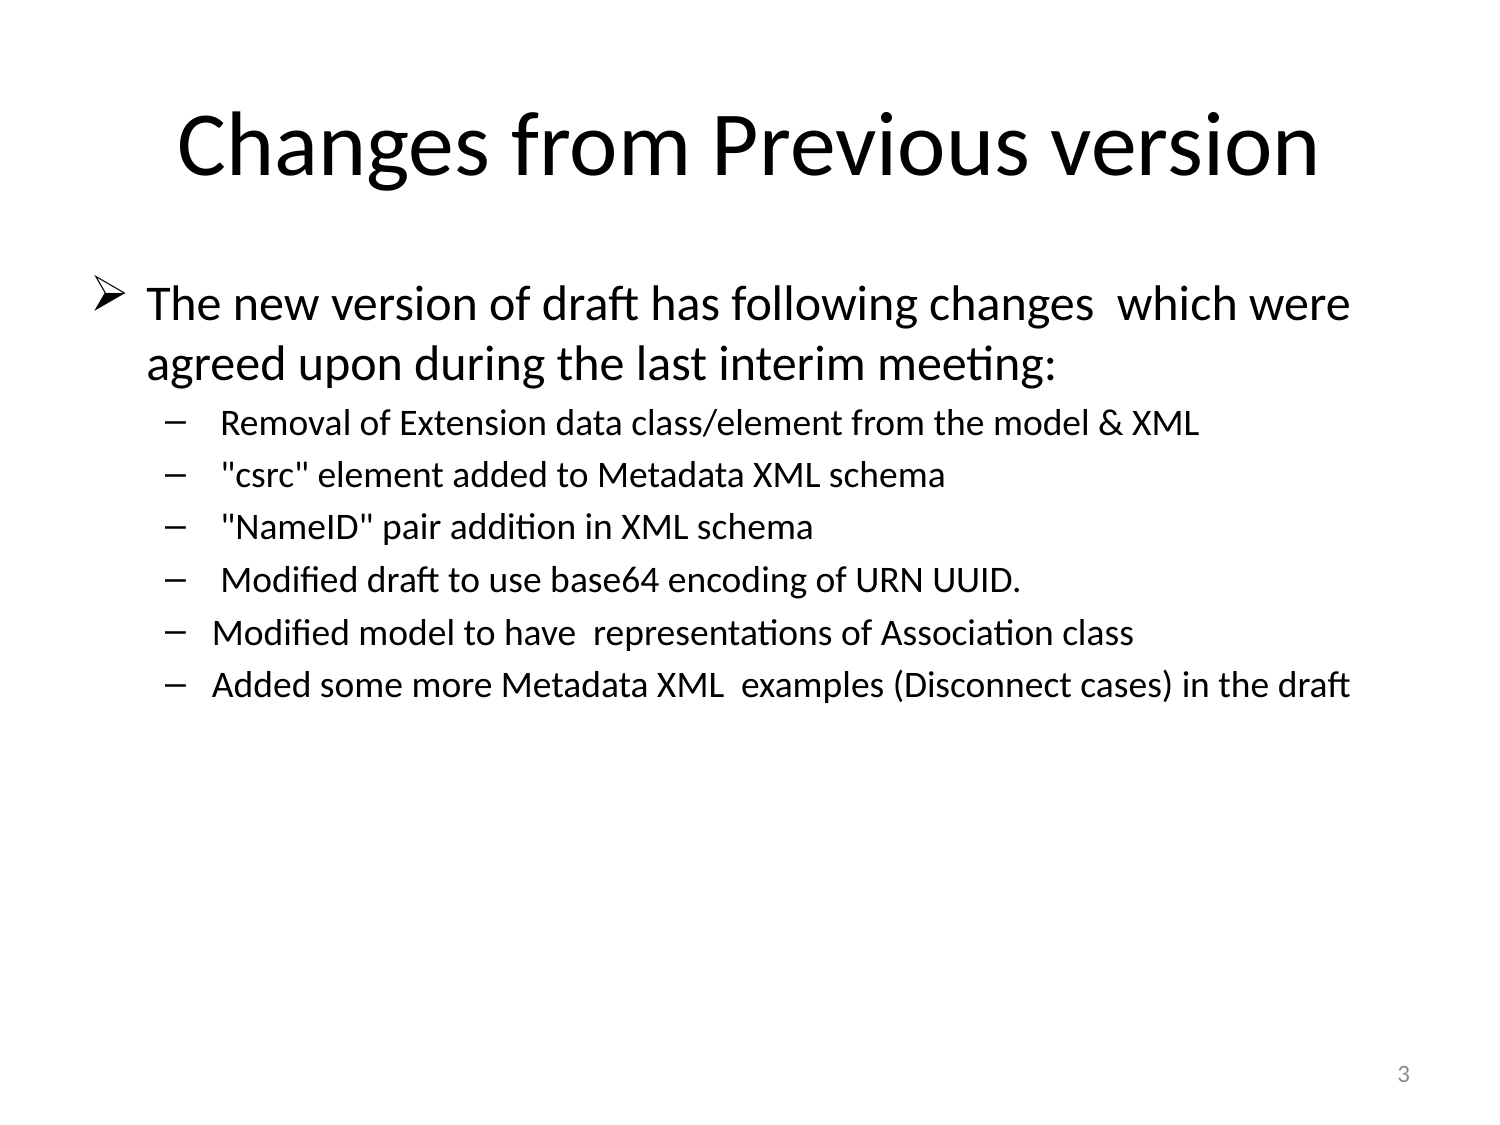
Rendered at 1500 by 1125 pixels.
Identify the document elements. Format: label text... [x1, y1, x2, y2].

title Changes from Previous version [74, 44, 1426, 233]
list The new version of draft has following changes which were agreed upon during the last interim meeting: Removal of Extension data class/element from the model & XML "csrc" element added to Metadata XML schema "NameID" pair addition in XML schema Modified draft to use base64 encoding of URN UUID. Modified model to have representations of Association class Added some more Metadata XML examples (Disconnect cases) in the draft [74, 262, 1426, 1006]
slide_number 3 [1337, 1042, 1425, 1103]
